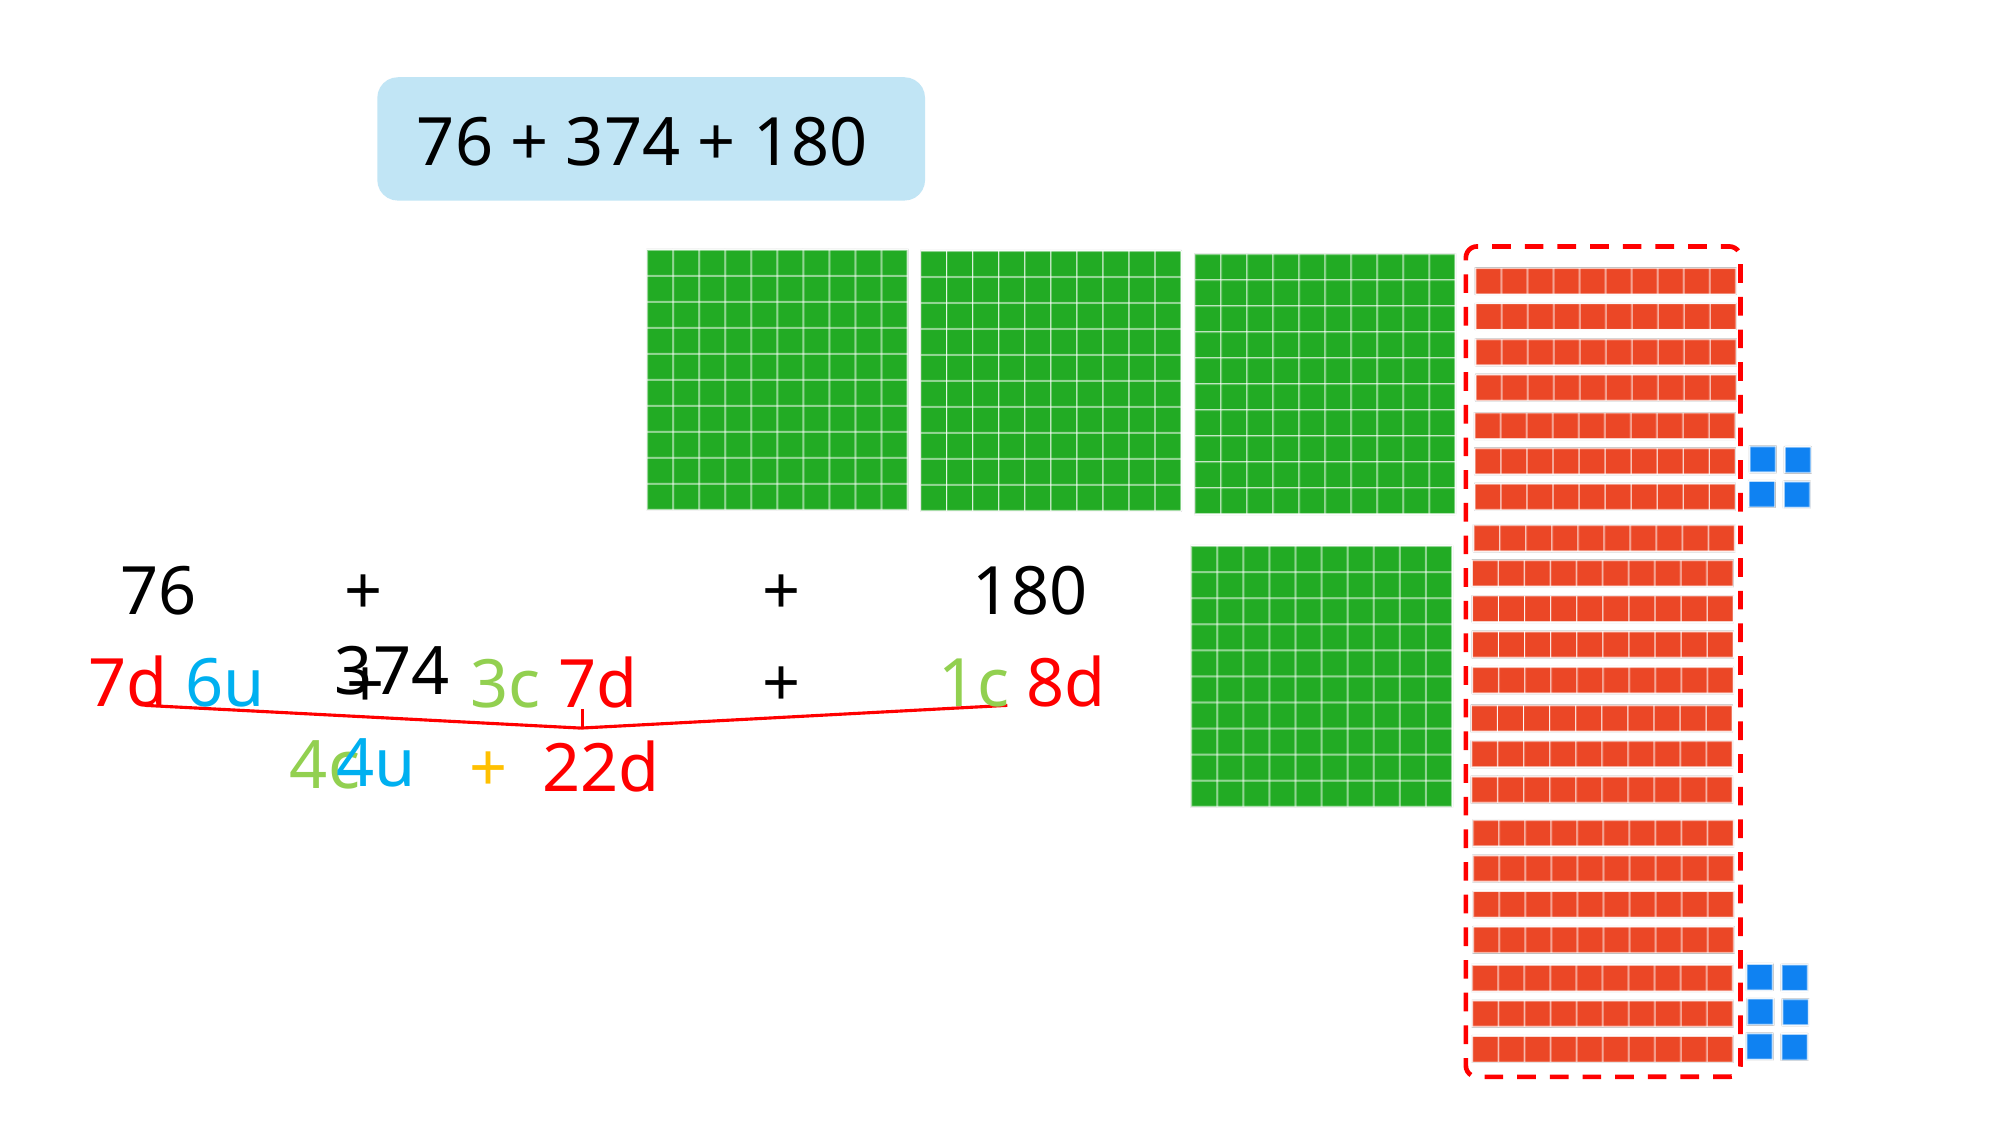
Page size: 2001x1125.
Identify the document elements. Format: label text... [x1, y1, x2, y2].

text_box 7d 6u [73, 632, 321, 727]
text_box + 180 [737, 566, 1137, 632]
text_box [144, 704, 580, 729]
text_box + 3c 7d 4u [321, 632, 721, 704]
text_box + 3c 7d 4u [321, 729, 721, 808]
text_box 4c [274, 729, 445, 810]
text_box 76 + 374 + 180 [375, 75, 927, 203]
picture [595, 197, 1863, 1115]
text_box + 1c 8d [737, 632, 1137, 727]
text_box 76 [105, 540, 353, 632]
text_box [580, 704, 1008, 729]
text_box + 22d [445, 729, 844, 813]
text_box + 374 [353, 540, 656, 632]
